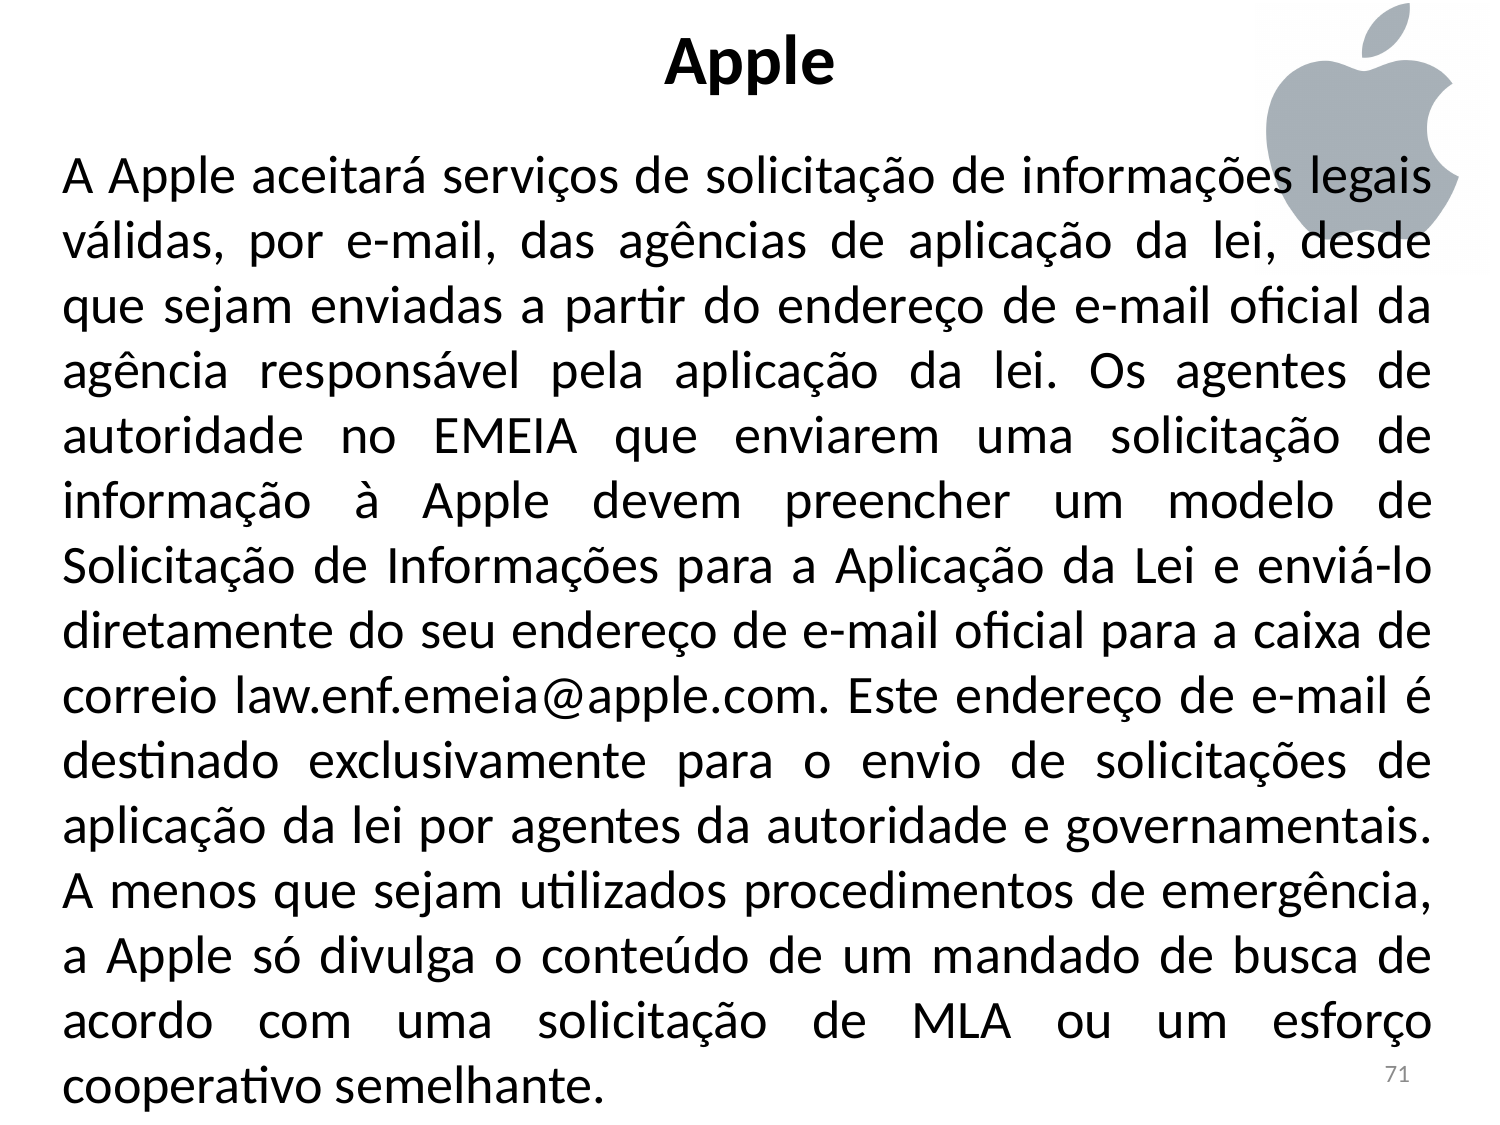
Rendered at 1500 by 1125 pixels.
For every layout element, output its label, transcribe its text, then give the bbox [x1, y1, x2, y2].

list A Apple aceitará serviços de solicitação de informações legais válidas, por e-mail, das agências de aplicação da lei, desde que sejam enviadas a partir do endereço de e-mail oficial da agência responsável pela aplicação da lei. Os agentes de autoridade no EMEIA que enviarem uma solicitação de informação à Apple devem preencher um modelo de Solicitação de Informações para a Aplicação da Lei e enviá-lo diretamente do seu endereço de e-mail oficial para a caixa de correio law.enf.emeia@apple.com. Este endereço de e-mail é destinado exclusivamente para o envio de solicitações de aplicação da lei por agentes da autoridade e governamentais. A menos que sejam utilizados procedimentos de emergência, a Apple só divulga o conteúdo de um mandado de busca de acordo com uma solicitação de MLA ou um esforço cooperativo semelhante. [47, 132, 1450, 1125]
title Apple [75, 6, 1251, 132]
picture [1255, 2, 1490, 275]
slide_number 71 [1074, 1042, 1425, 1103]
